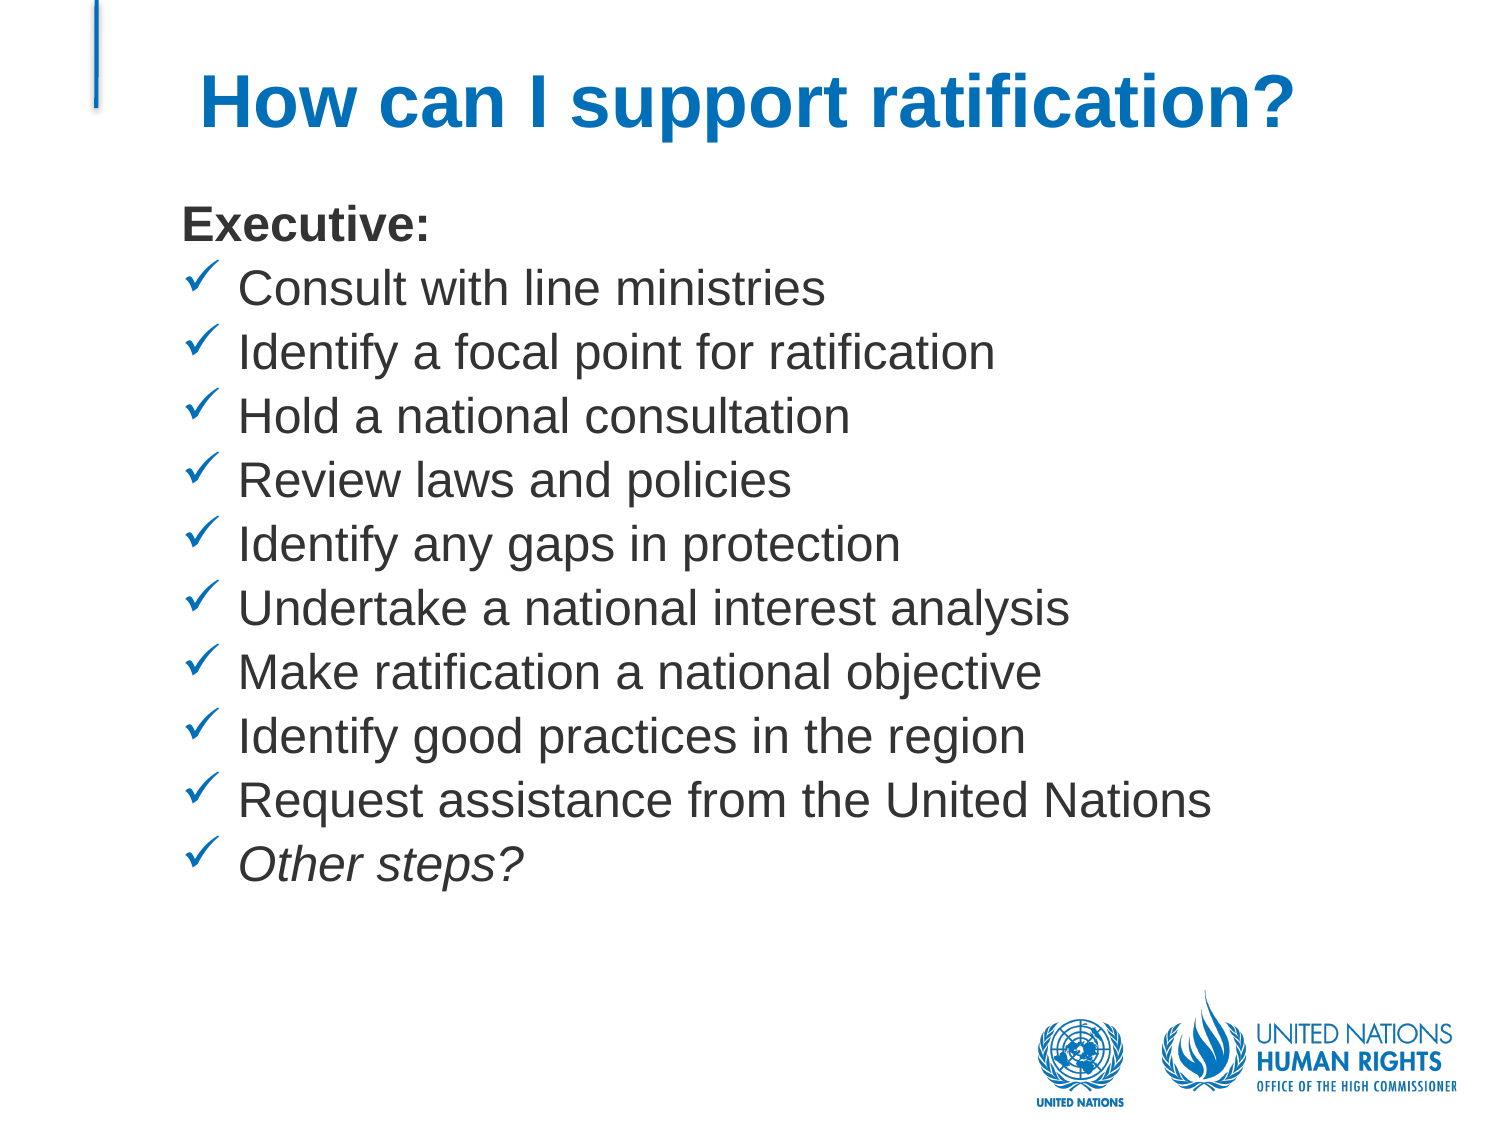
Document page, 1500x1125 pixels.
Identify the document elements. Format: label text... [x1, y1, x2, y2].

text_box Executive: Consult with line ministries Identify a focal point for ratification Hold a national consultation Review laws and policies Identify any gaps in protection Undertake a national interest analysis Make ratification a national objective Identify good practices in the region Request assistance from the United Nations Other steps? [166, 191, 1363, 1008]
picture [1037, 990, 1457, 1107]
title How can I support ratification? [62, 45, 1437, 224]
